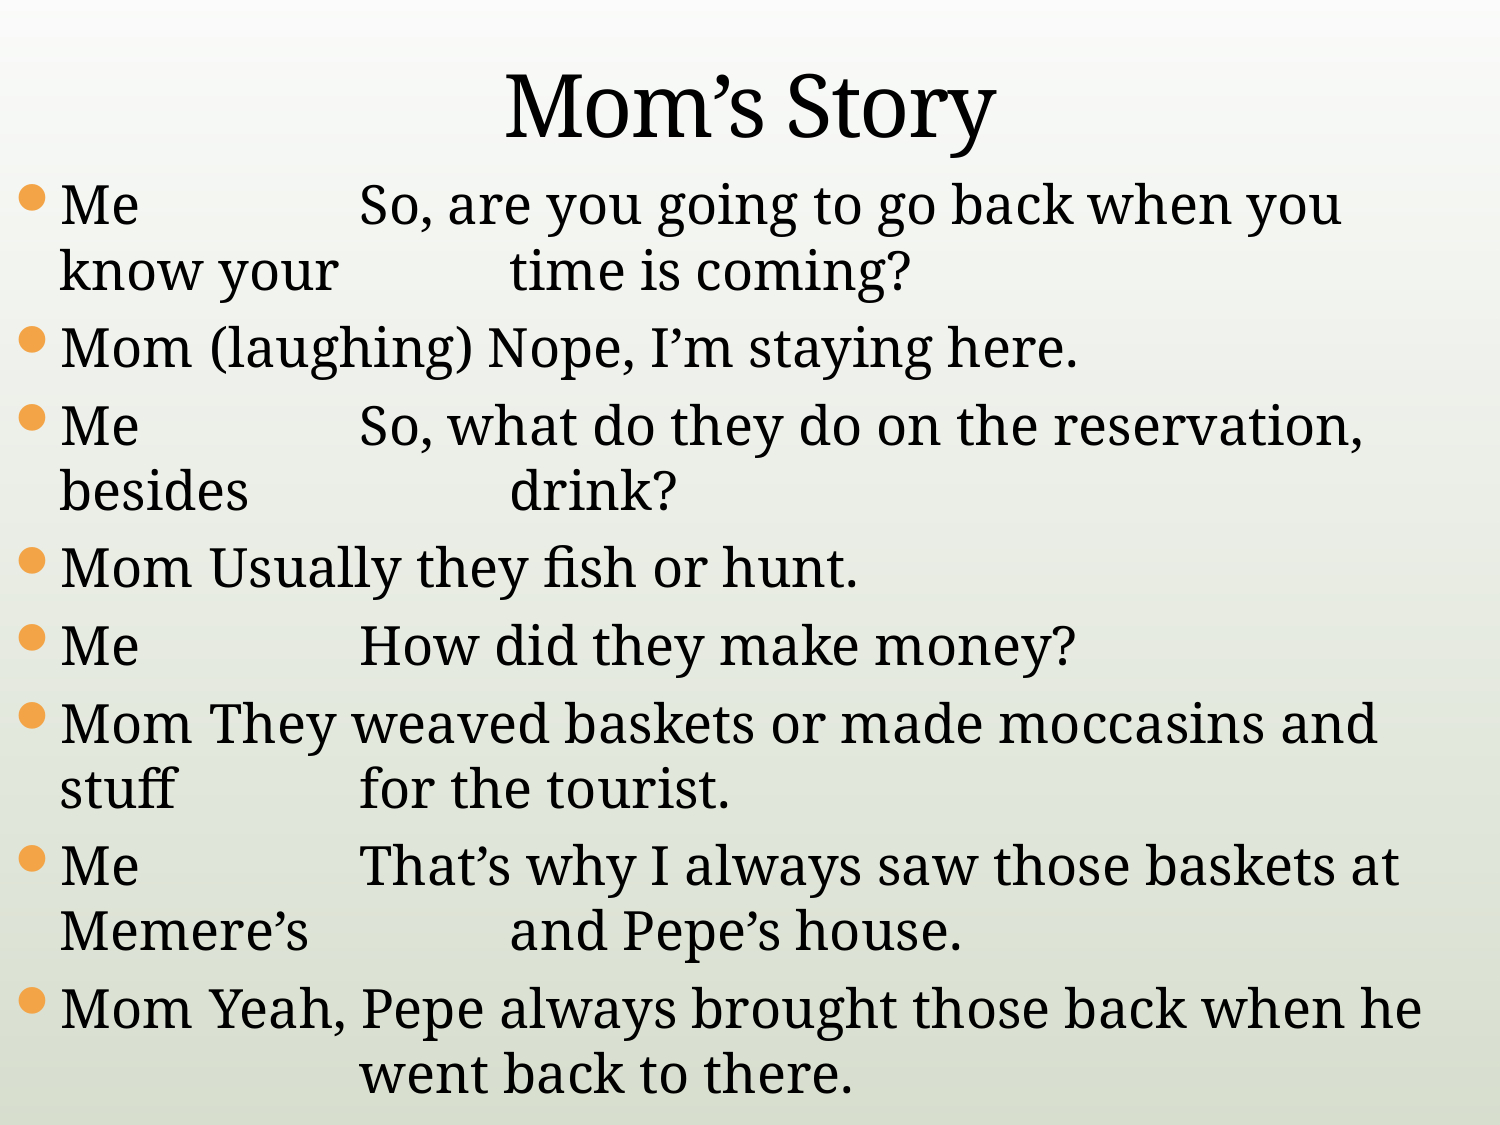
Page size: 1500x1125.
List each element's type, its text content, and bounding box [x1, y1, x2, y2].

list Me So, are you going to go back when you know your time is coming? Mom (laughing) Nope, I’m staying here. Me So, what do they do on the reservation, besides drink? Mom Usually they fish or hunt. Me How did they make money? Mom They weaved baskets or made moccasins and stuff for the tourist. Me That’s why I always saw those baskets at Memere’s and Pepe’s house. Mom Yeah, Pepe always brought those back when he went back to there. [0, 163, 1500, 1125]
title Mom’s Story [74, 24, 1425, 163]
